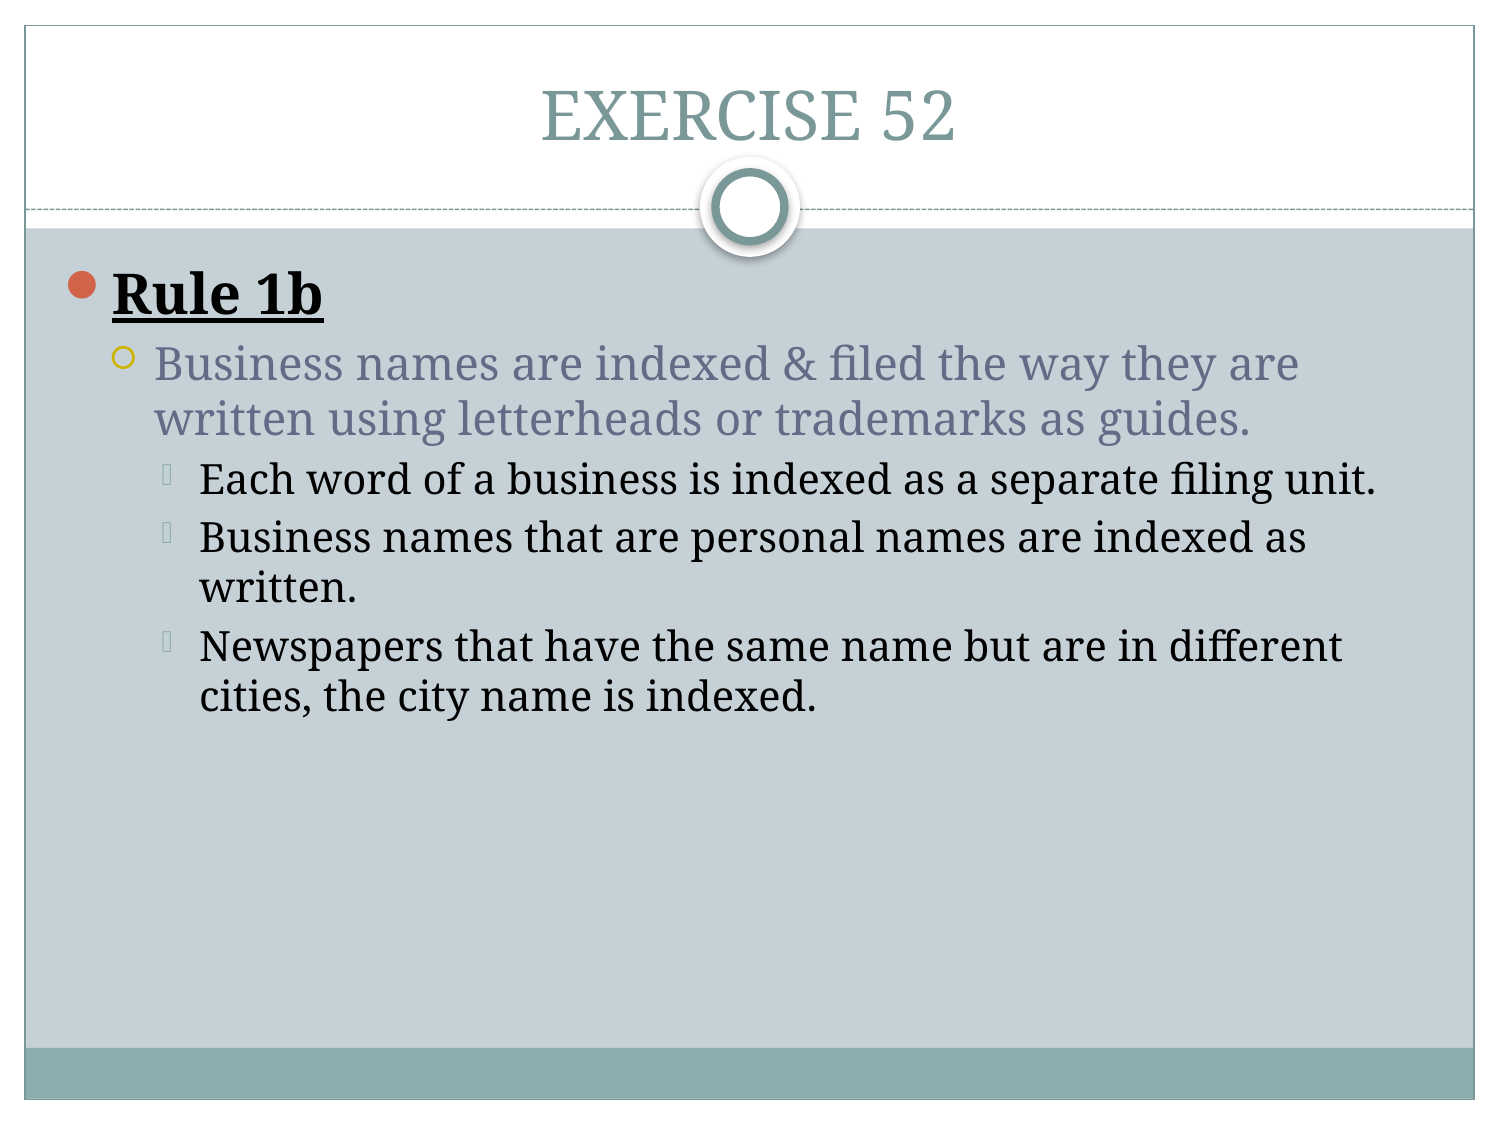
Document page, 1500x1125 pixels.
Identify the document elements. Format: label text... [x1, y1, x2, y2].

list Rule 1b Business names are indexed & filed the way they are written using letterheads or trademarks as guides. Each word of a business is indexed as a separate filing unit. Business names that are personal names are indexed as written. Newspapers that have the same name but are in different cities, the city name is indexed. [49, 250, 1445, 1001]
title EXERCISE 52 [49, 37, 1450, 162]
